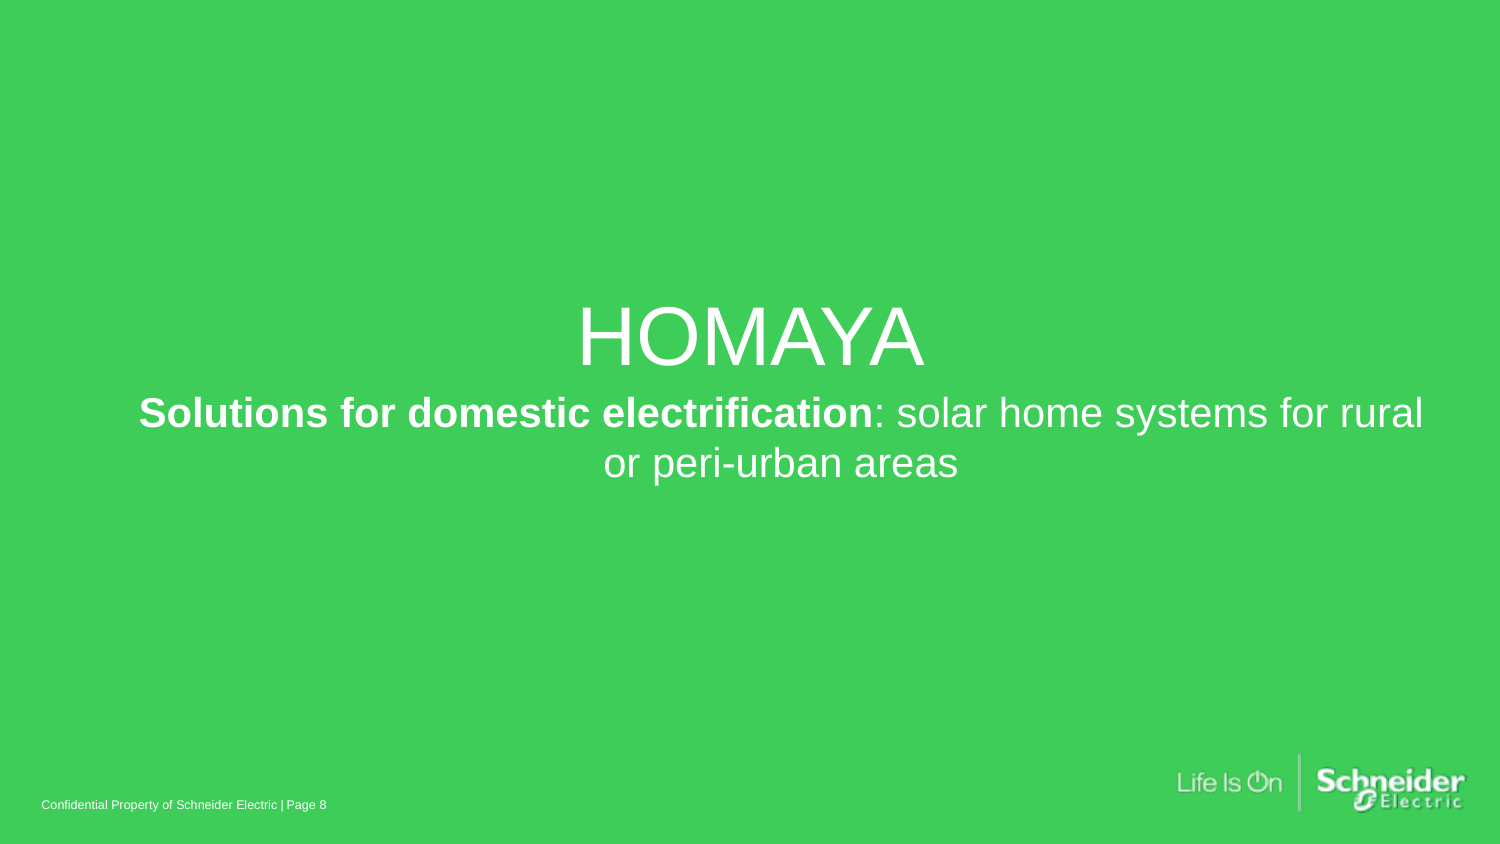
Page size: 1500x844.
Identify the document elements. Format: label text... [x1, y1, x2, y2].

footer Confidential Property of Schneider Electric | [41, 796, 290, 812]
subtitle Solutions for domestic electrification: solar home systems for rural or peri-urban areas [115, 385, 1448, 508]
slide_number Page 8 [290, 796, 373, 812]
picture [1165, 739, 1481, 827]
title HOMAYA [41, 281, 1460, 484]
